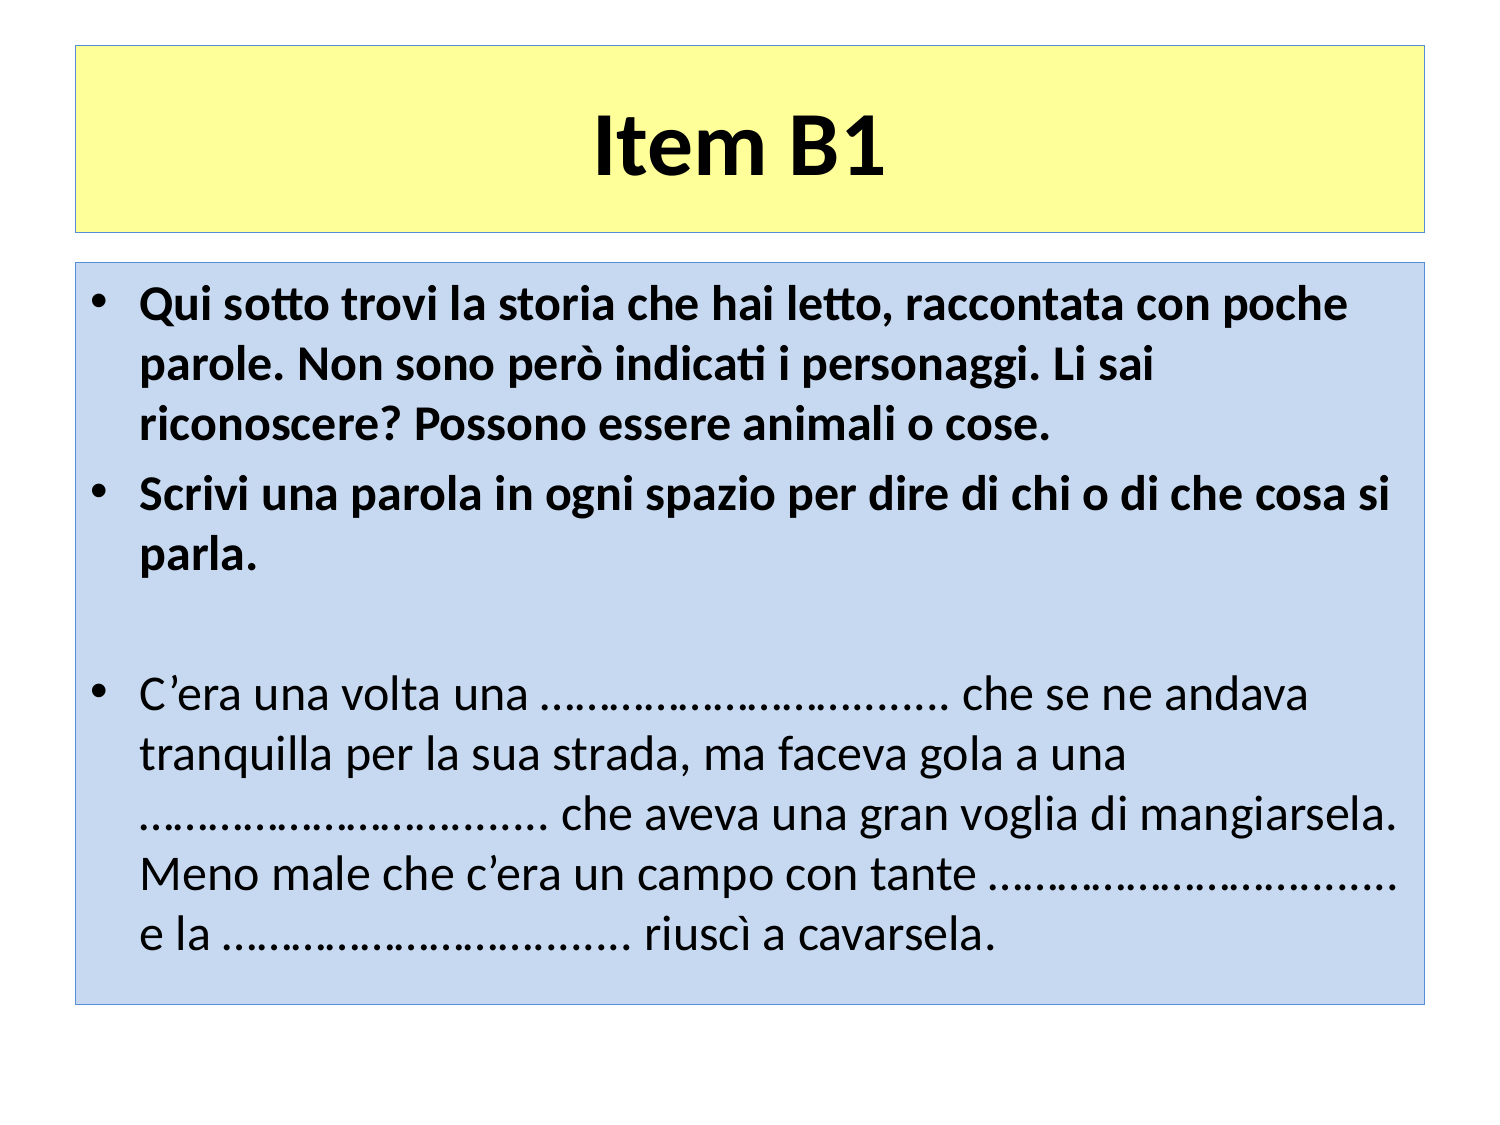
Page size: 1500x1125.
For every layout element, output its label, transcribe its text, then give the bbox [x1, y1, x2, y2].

title Item B1 [75, 45, 1425, 233]
list Qui sotto trovi la storia che hai letto, raccontata con poche parole. Non sono però indicati i personaggi. Li sai riconoscere? Possono essere animali o cose. Scrivi una parola in ogni spazio per dire di chi o di che cosa si parla. C’era una volta una ………………………........ che se ne andava tranquilla per la sua strada, ma faceva gola a una ………………………........ che aveva una gran voglia di mangiarsela. Meno male che c’era un campo con tante ………………………........ e la ………………………........ riuscì a cavarsela. [75, 262, 1425, 1005]
